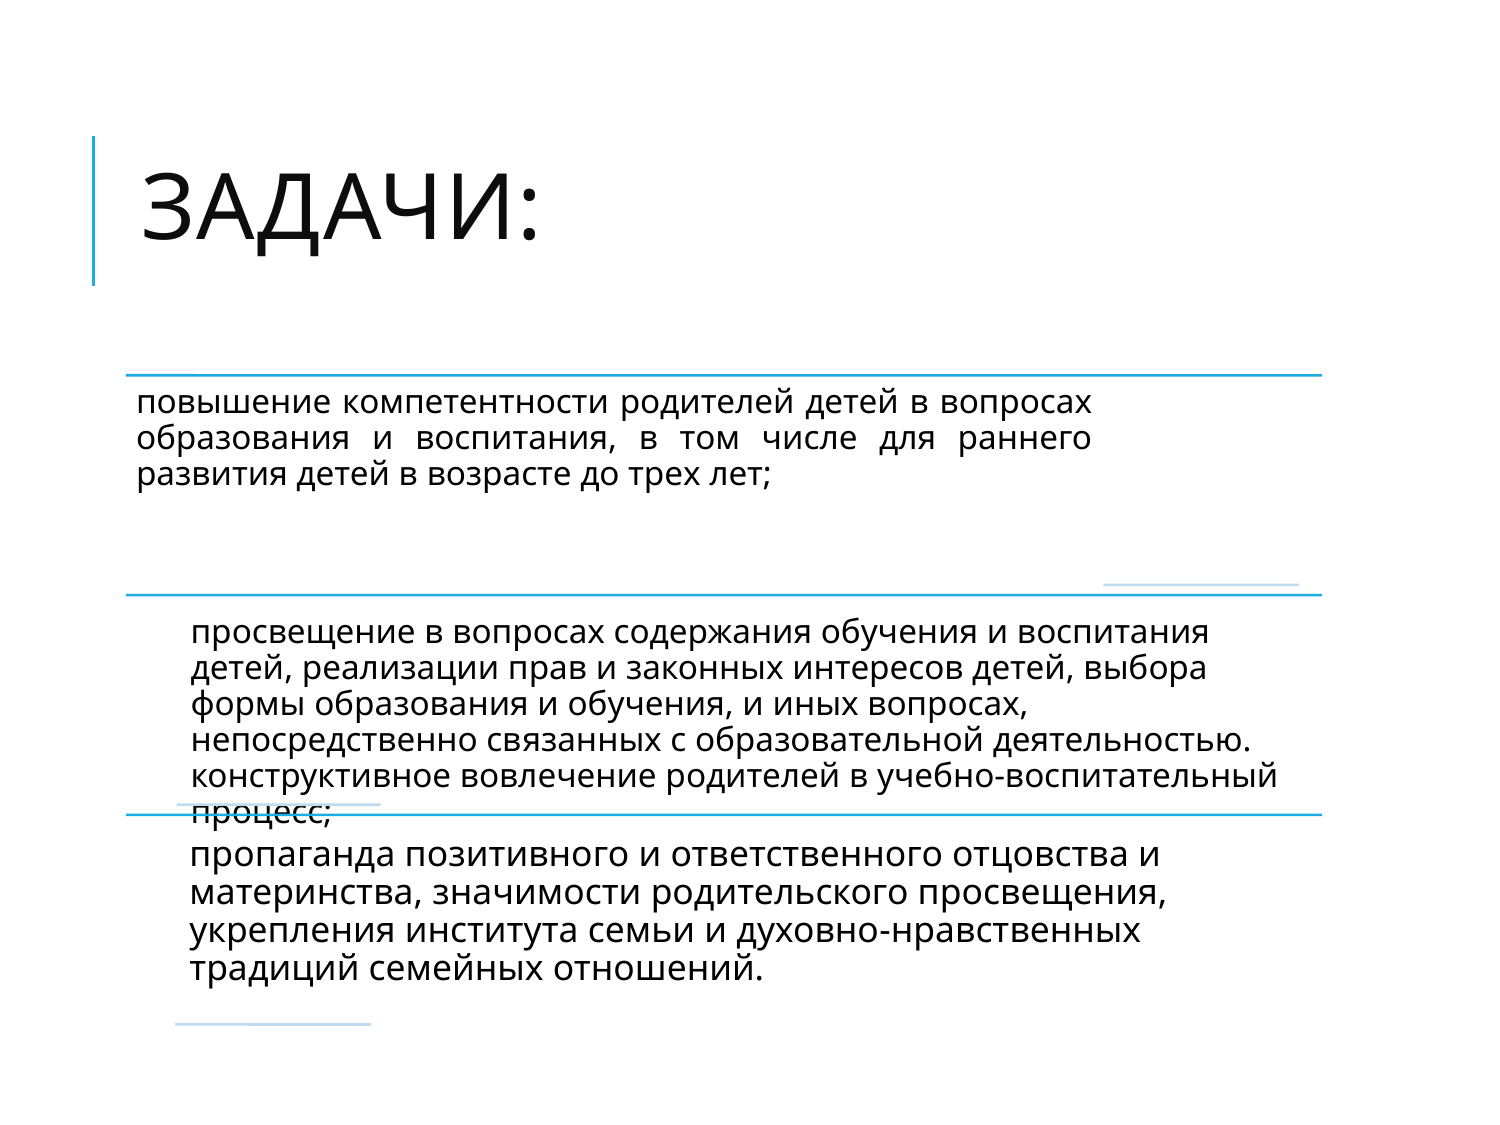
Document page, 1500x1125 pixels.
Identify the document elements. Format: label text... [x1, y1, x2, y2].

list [125, 374, 1323, 1036]
title ЗАДАЧИ: [126, 90, 1322, 336]
